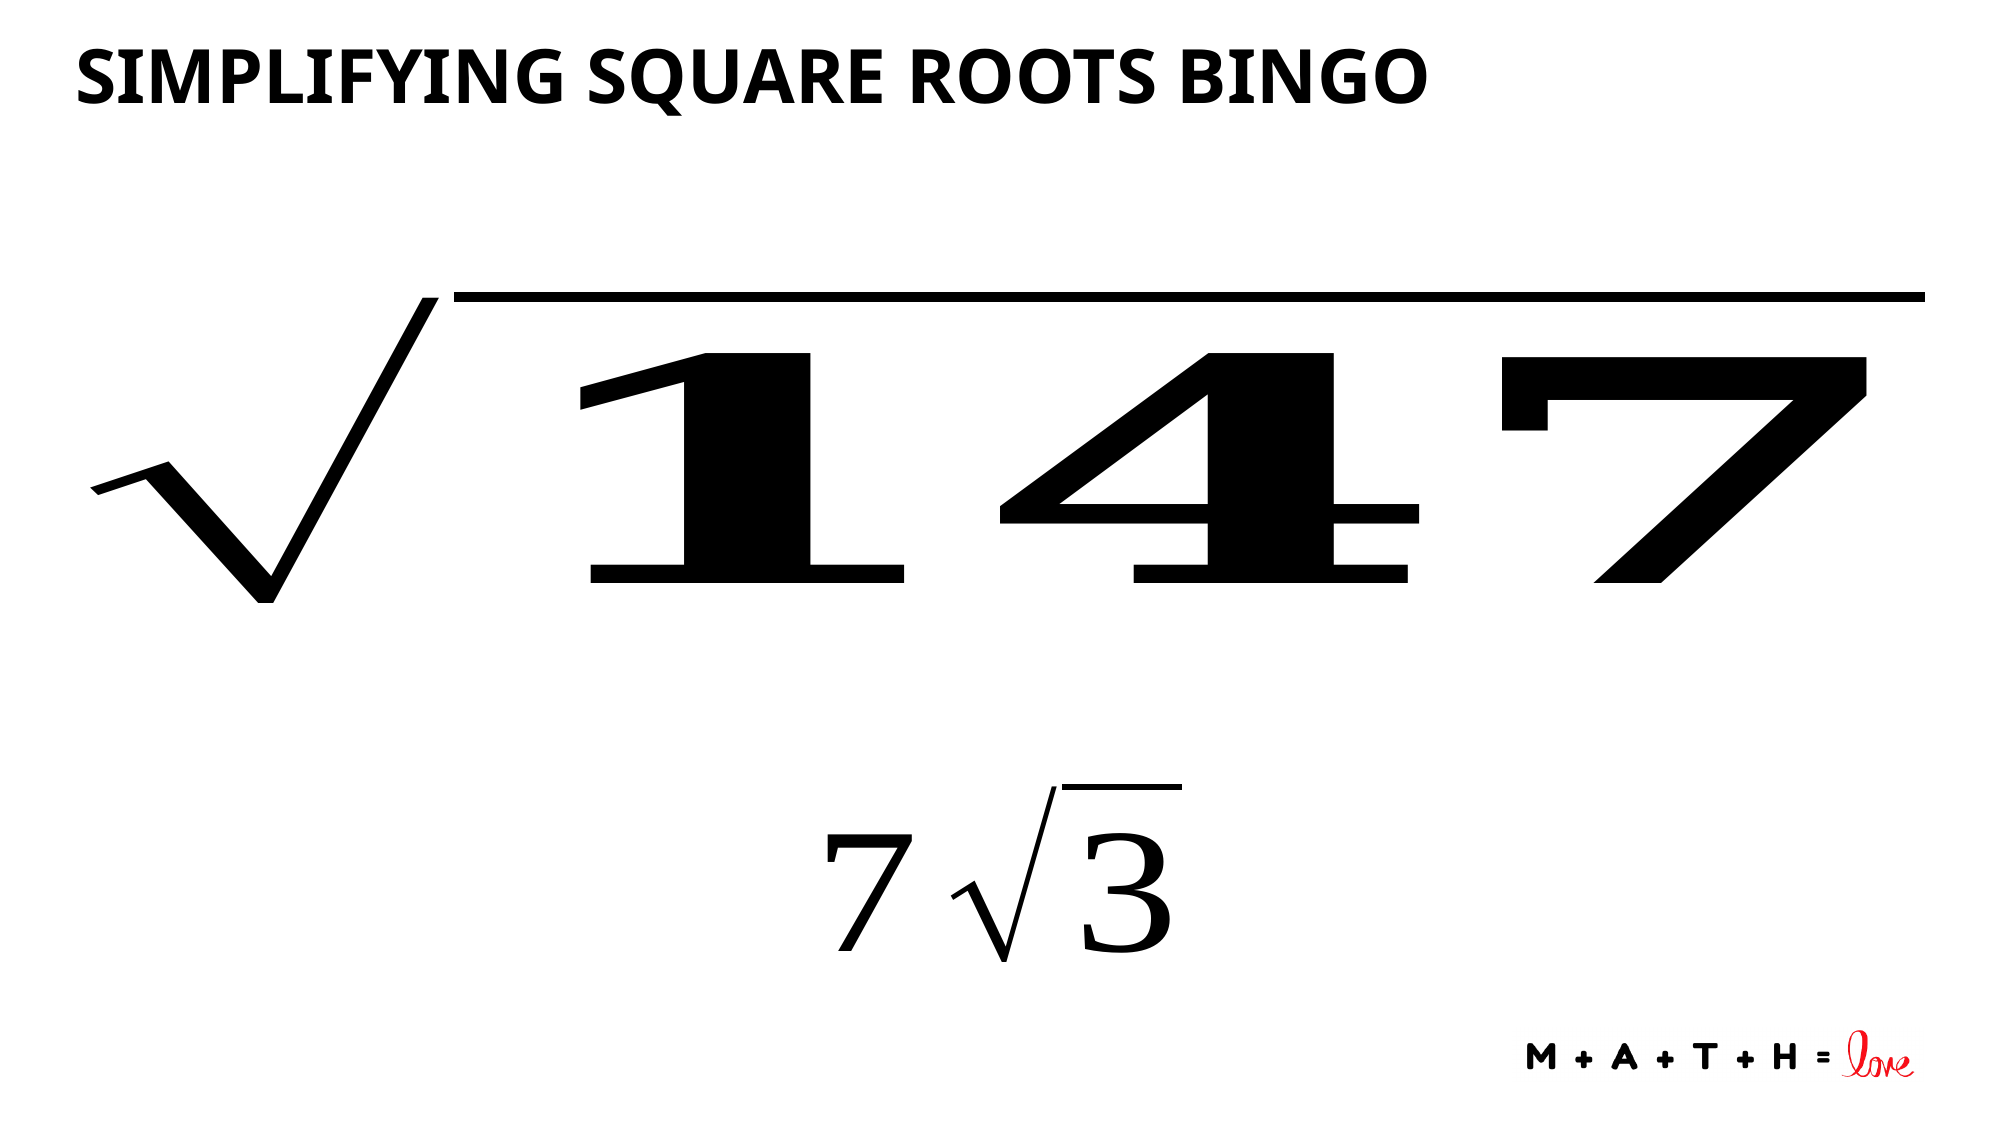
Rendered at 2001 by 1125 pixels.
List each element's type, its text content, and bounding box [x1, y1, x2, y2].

text_box SIMPLIFYING SQUARE ROOTS BINGO [60, 20, 1448, 126]
picture [1511, 1026, 1925, 1082]
